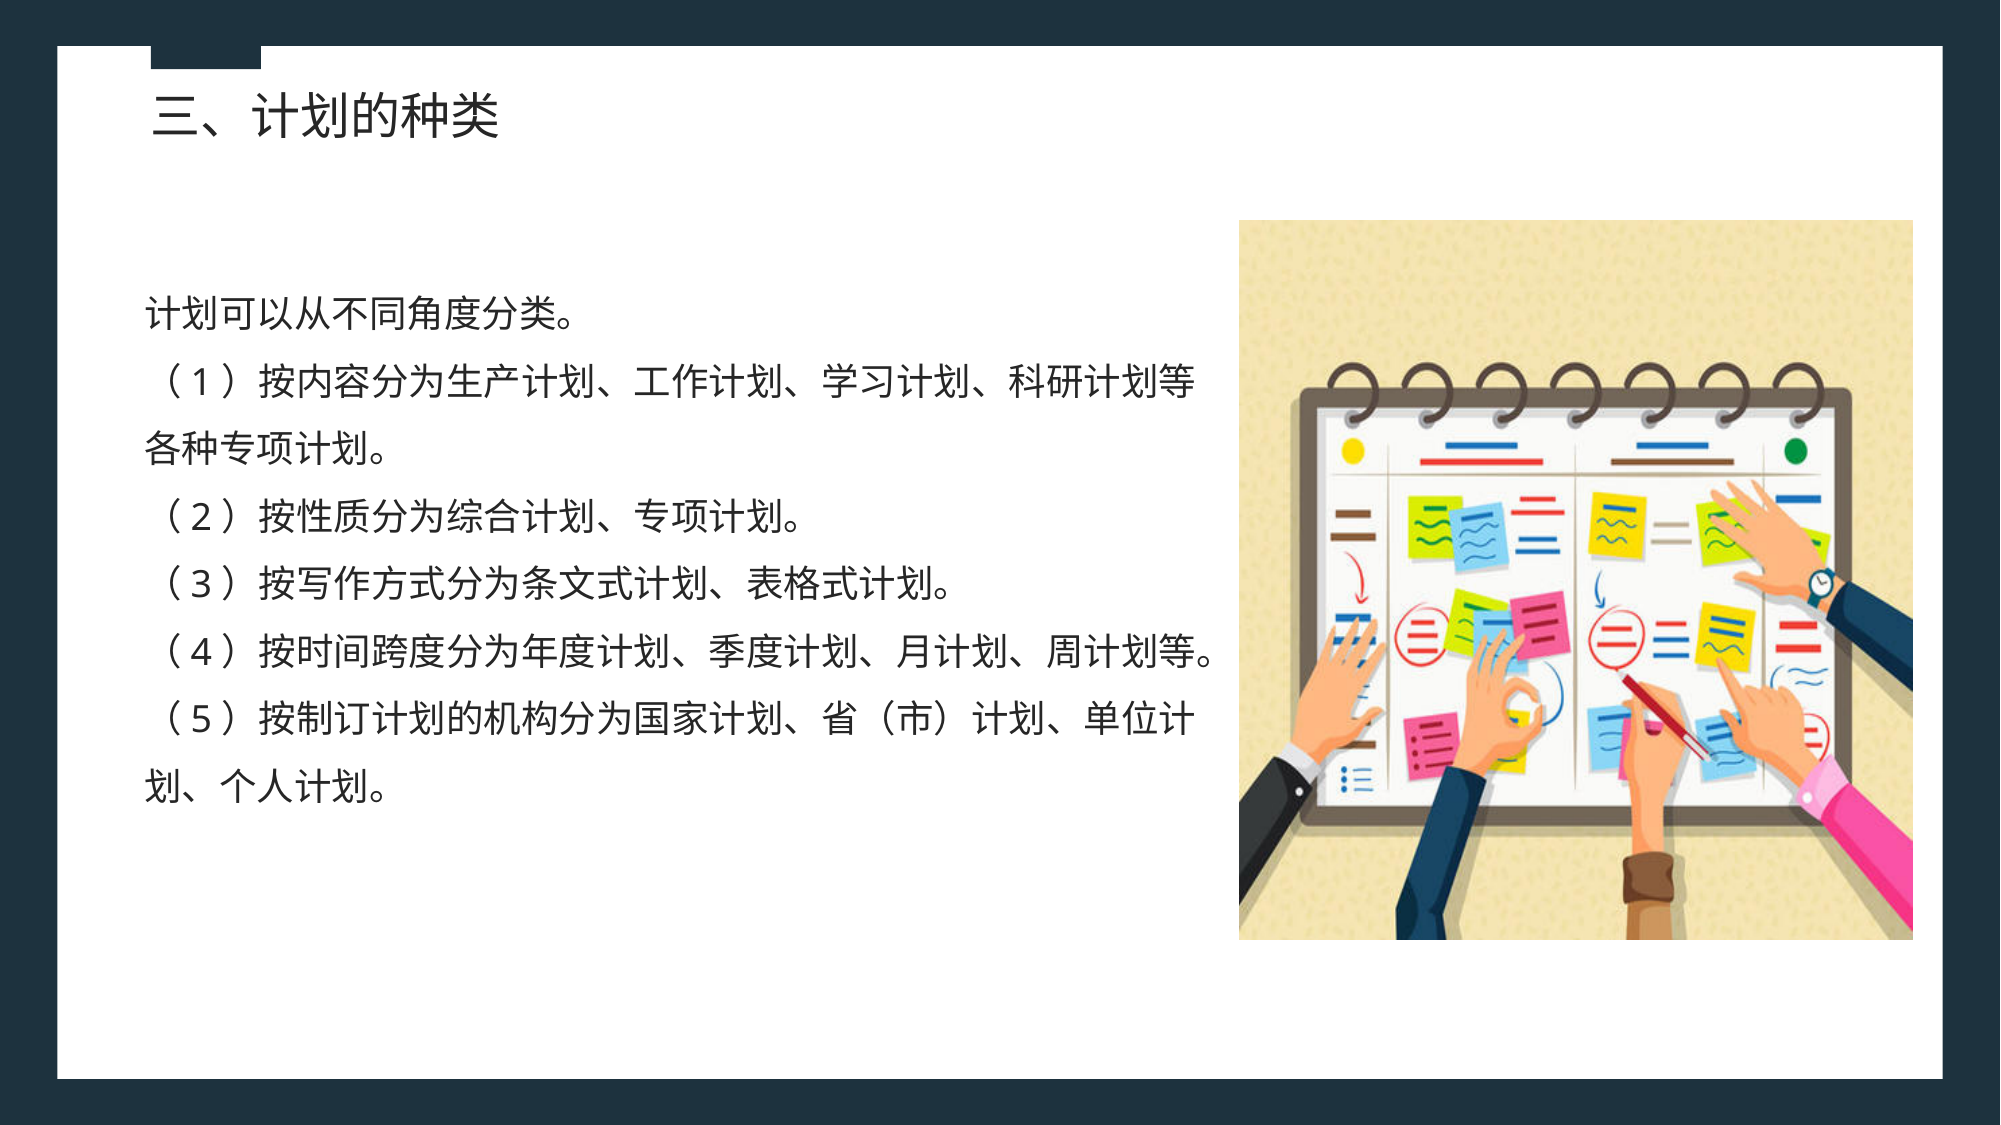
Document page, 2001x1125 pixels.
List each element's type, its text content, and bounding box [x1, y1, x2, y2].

text_box 计划可以从不同角度分类。 （1）按内容分为生产计划、工作计划、学习计划、科研计划等各种专项计划。 （2）按性质分为综合计划、专项计划。 （3）按写作方式分为条文式计划、表格式计划。 （4）按时间跨度分为年度计划、季度计划、月计划、周计划等。 （5）按制订计划的机构分为国家计划、省（市）计划、单位计划、个人计划。 [129, 260, 1239, 816]
text_box 三、计划的种类 [150, 77, 622, 153]
picture [1239, 220, 1913, 940]
